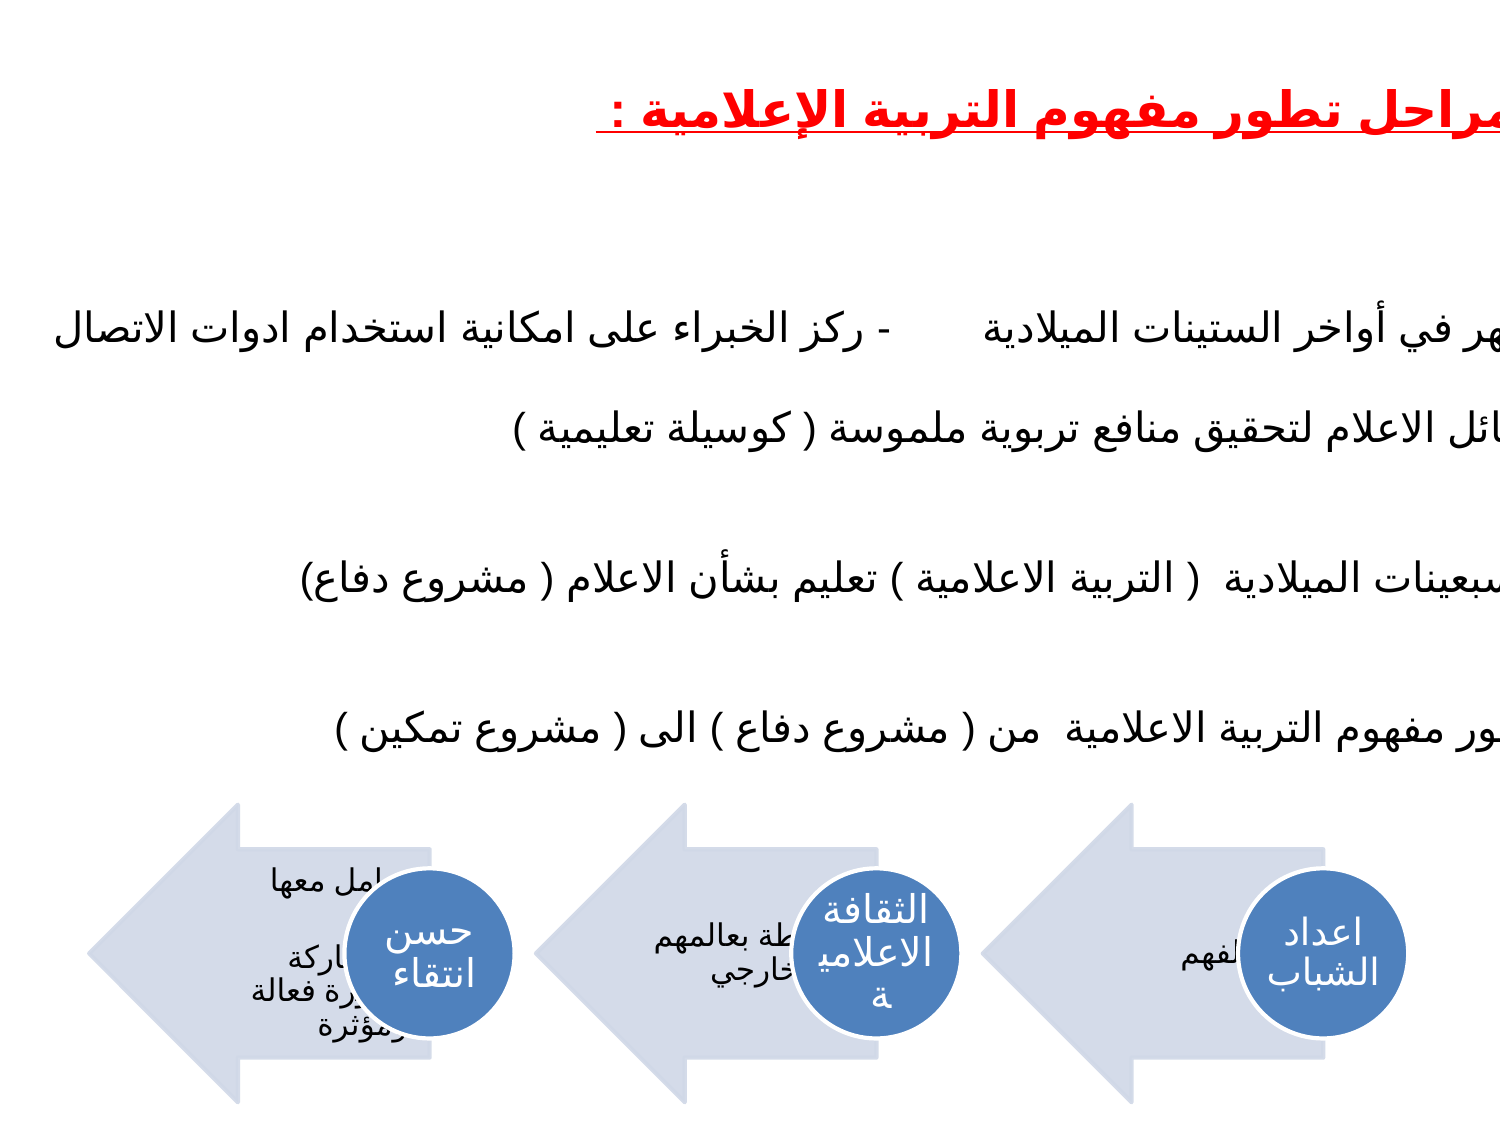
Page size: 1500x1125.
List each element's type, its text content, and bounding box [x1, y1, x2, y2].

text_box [88, 692, 1410, 1125]
text_box ظهر في أواخر الستينات الميلادية - ركز الخبراء على امكانية استخدام ادوات الاتصال و وسائل الاعلام لتحقيق منافع تربوية ملموسة ( كوسيلة تعليمية ) السبعينات الميلادية ( التربية الاعلامية ) تعليم بشأن الاعلام ( مشروع دفاع) تطور مفهوم التربية الاعلامية من ( مشروع دفاع ) الى ( مشروع تمكين ) [26, 292, 1500, 908]
text_box مراحل تطور مفهوم التربية الإعلامية : [580, 70, 1500, 145]
